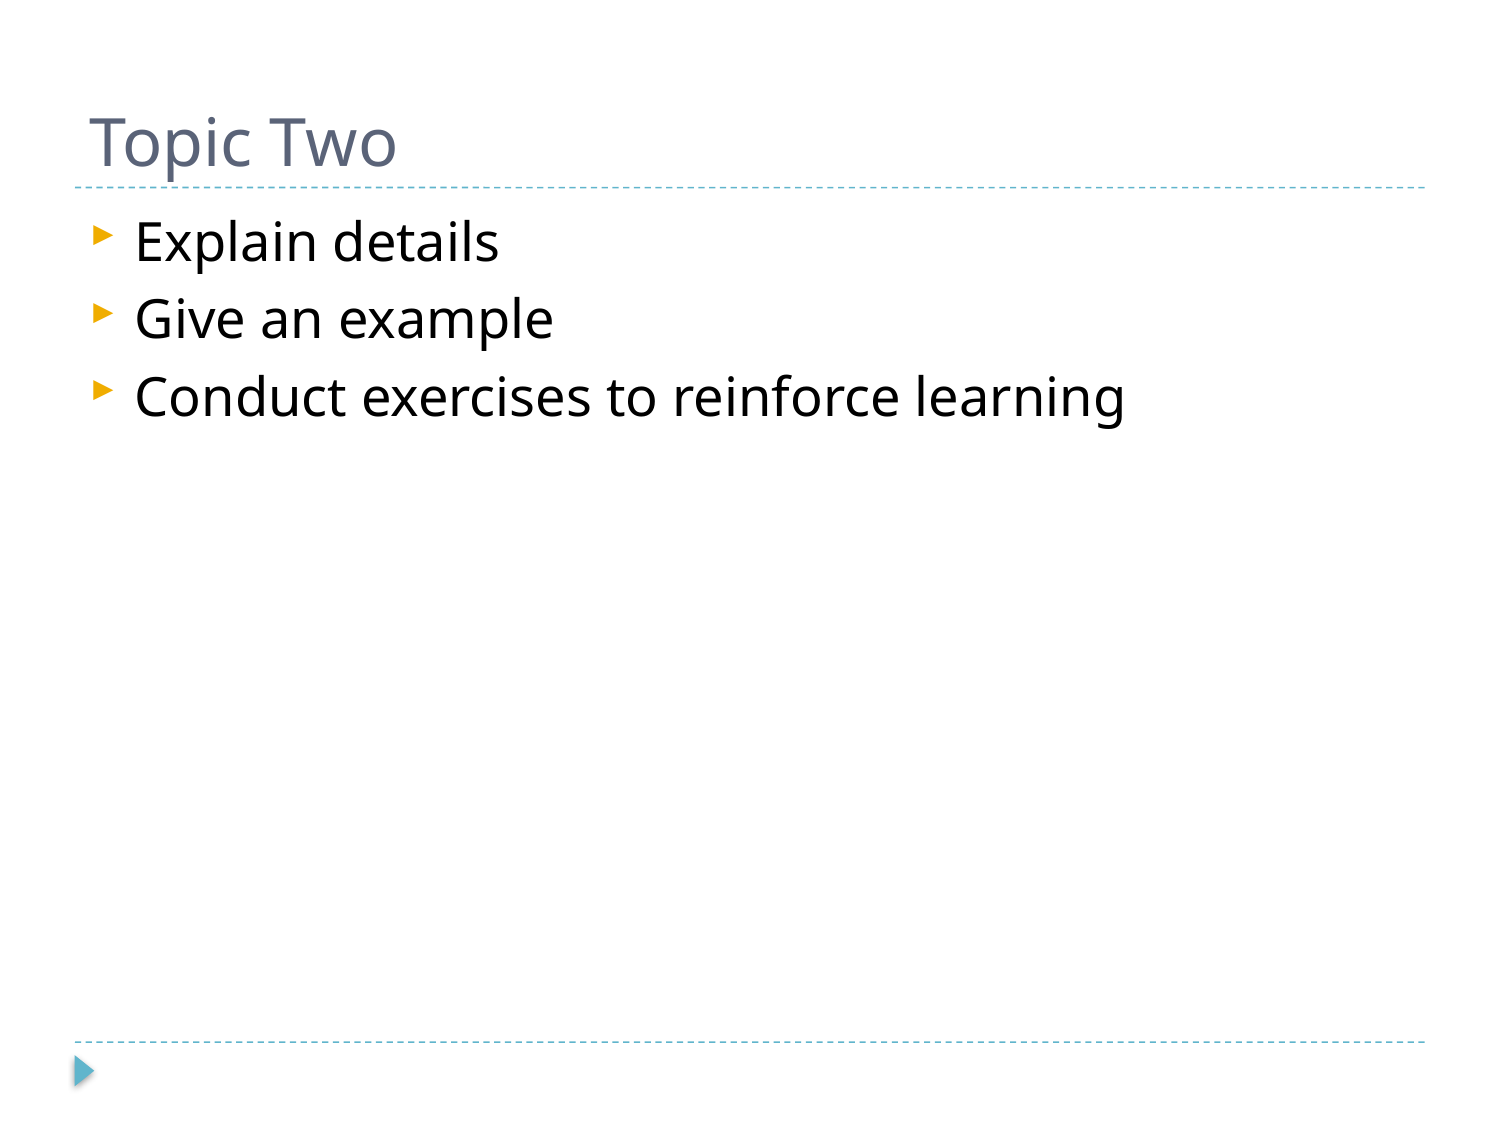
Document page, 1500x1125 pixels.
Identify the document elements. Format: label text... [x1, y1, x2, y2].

title Topic Two [75, 24, 1425, 188]
list Explain details Give an example Conduct exercises to reinforce learning [75, 200, 1425, 1010]
